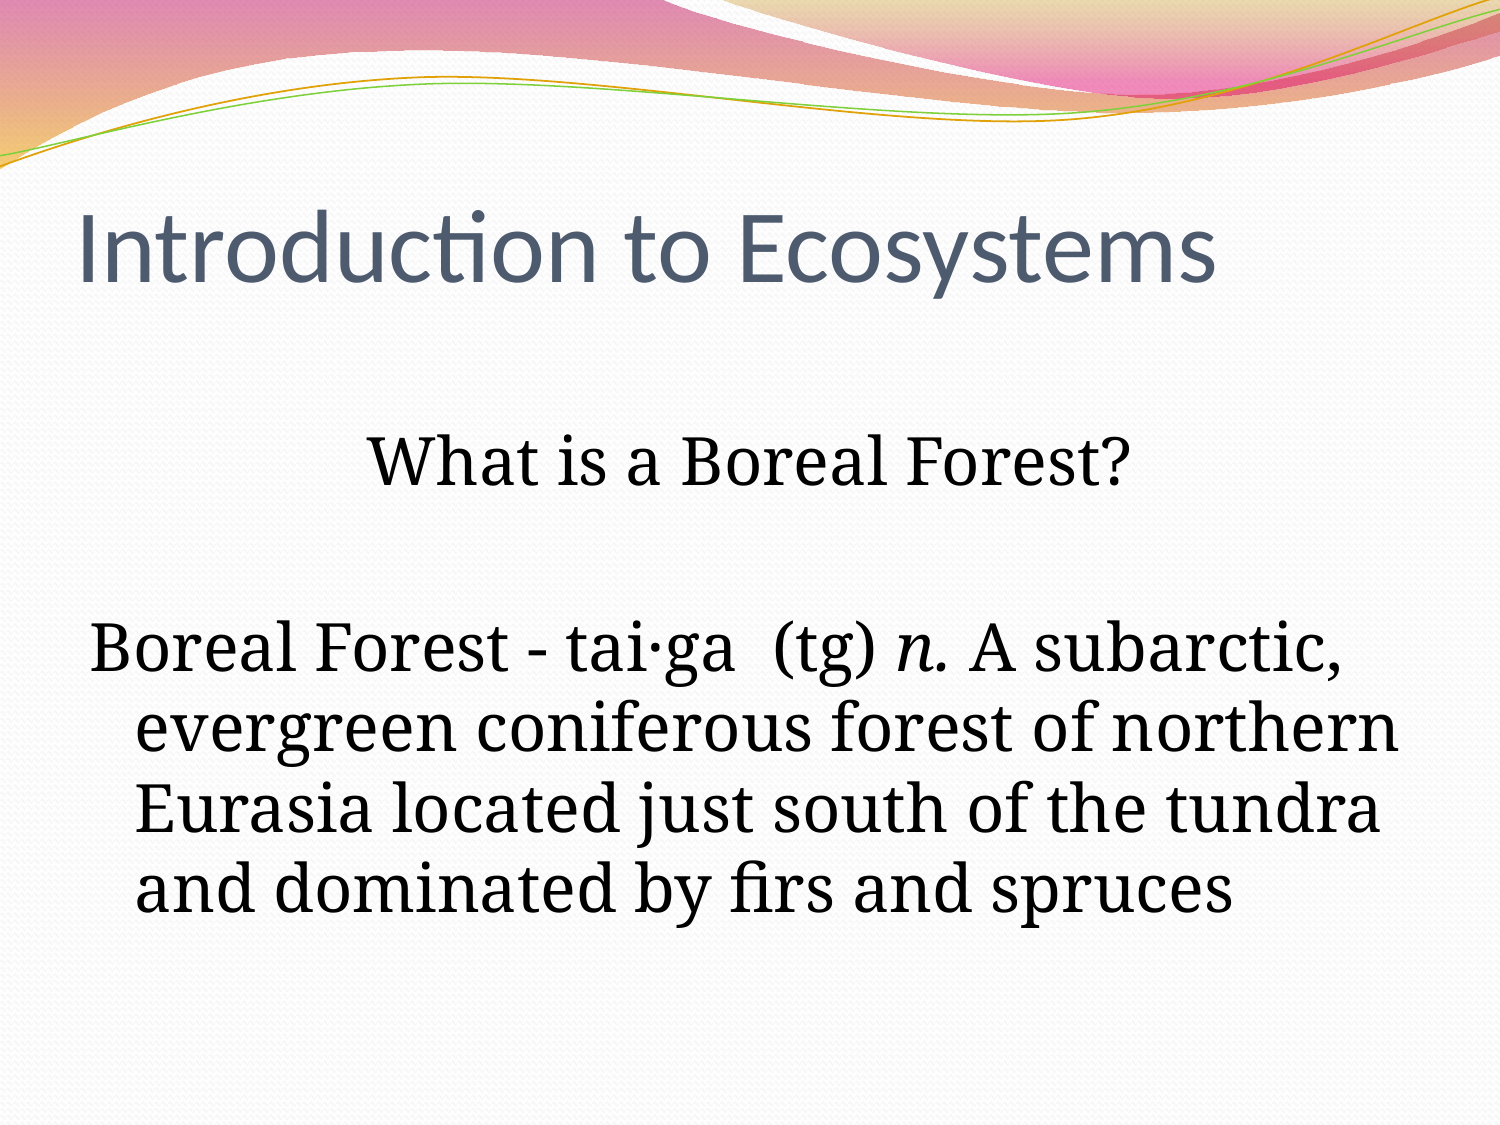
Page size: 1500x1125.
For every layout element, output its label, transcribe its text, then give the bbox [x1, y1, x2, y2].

list What is a Boreal Forest? Boreal Forest - tai·ga (tg) n. A subarctic, evergreen coniferous forest of northern Eurasia located just south of the tundra and dominated by firs and spruces [75, 317, 1425, 1038]
title Introduction to Ecosystems [75, 115, 1425, 303]
